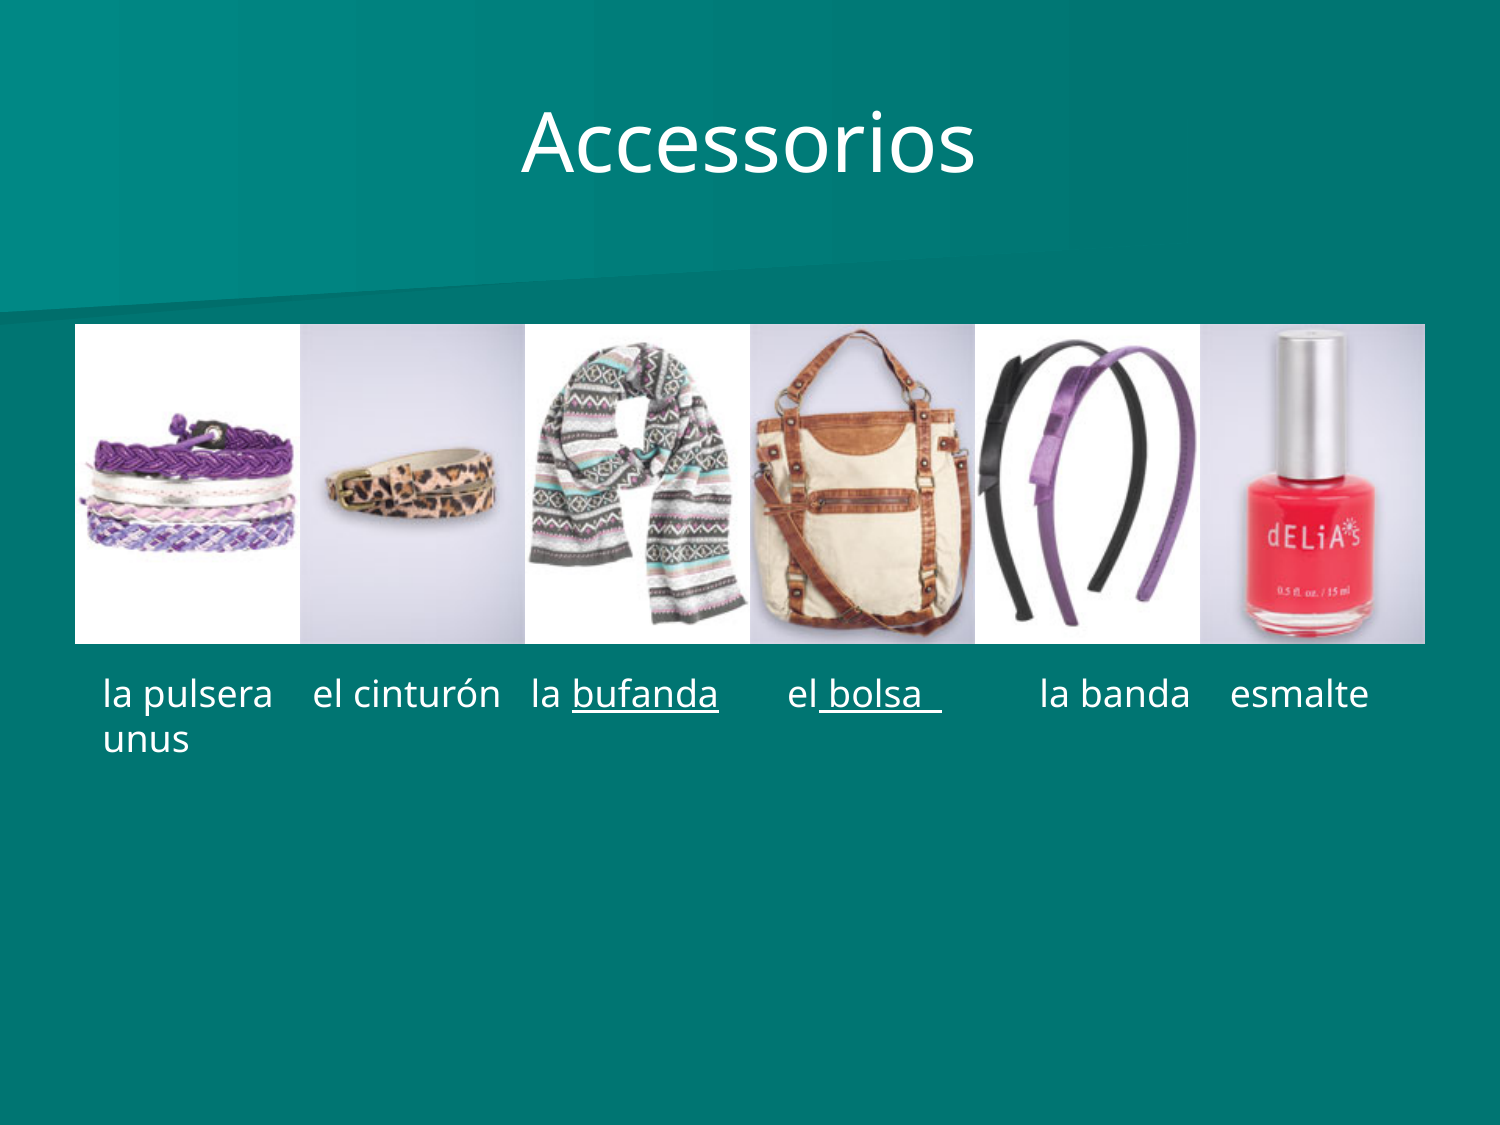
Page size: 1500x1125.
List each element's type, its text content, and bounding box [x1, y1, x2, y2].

picture [74, 324, 1426, 644]
text_box la pulsera el cinturón la bufanda el bolsa la banda esmalte unus [87, 662, 1425, 768]
title Accessorios [74, 44, 1426, 233]
